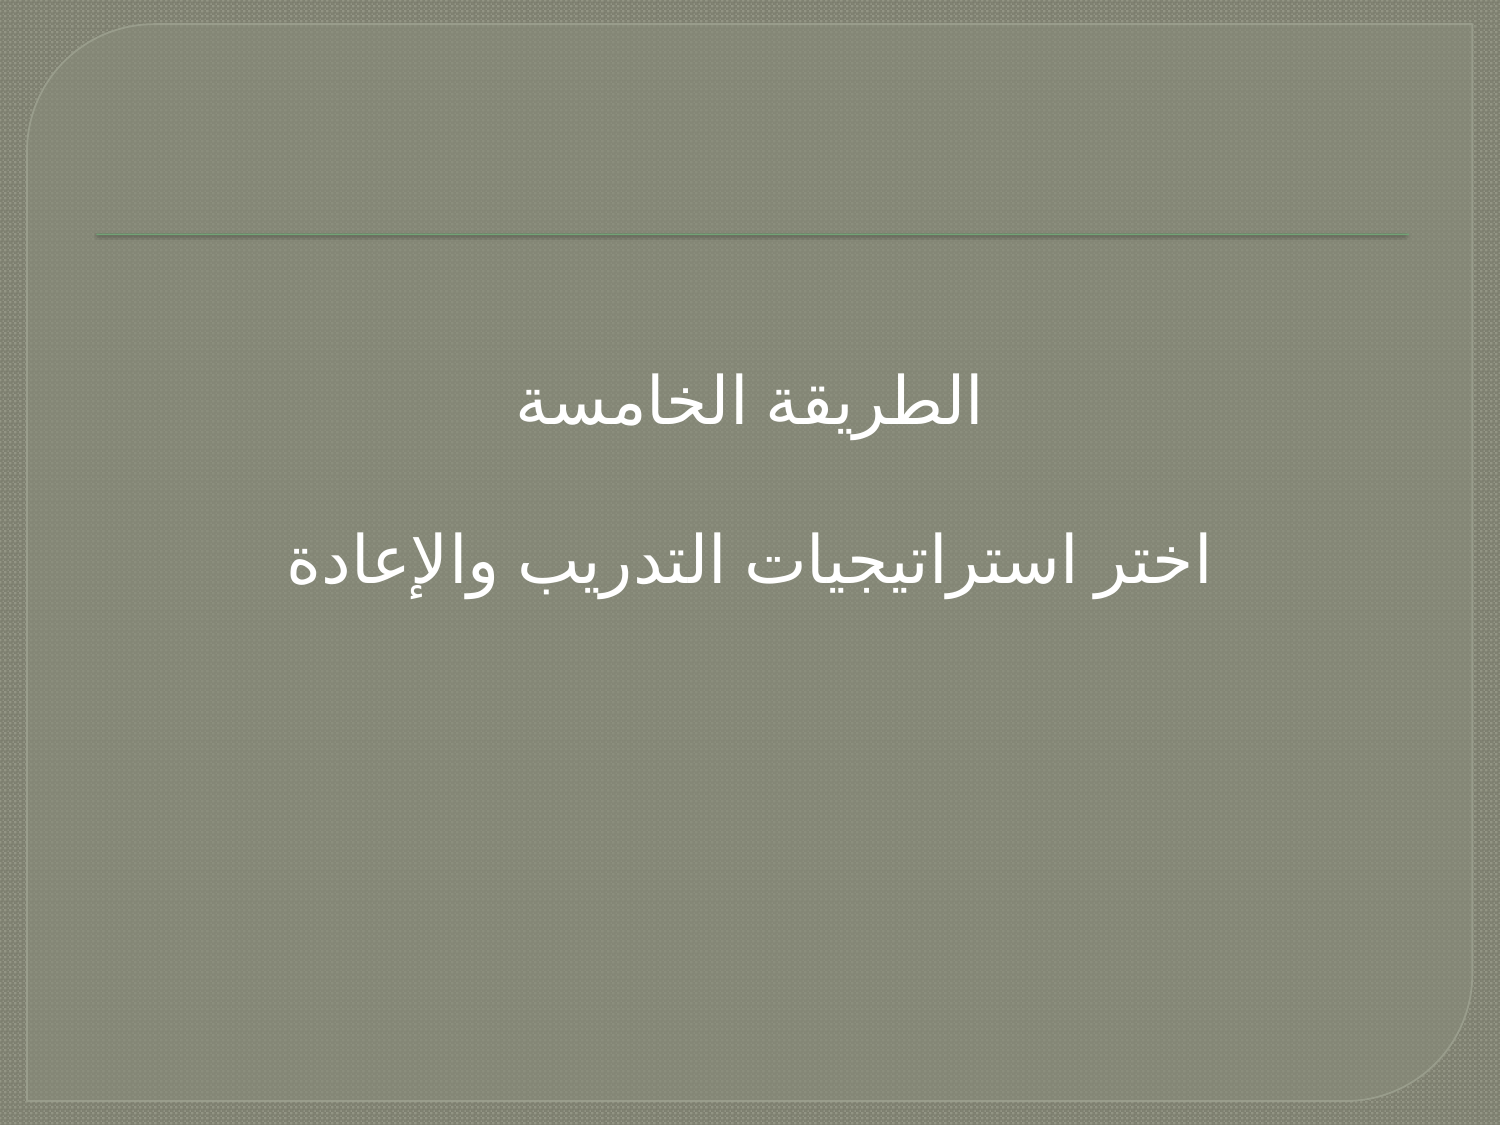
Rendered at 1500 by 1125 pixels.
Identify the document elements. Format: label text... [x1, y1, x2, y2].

list الطريقة الخامسة اختر استراتيجيات التدريب والإعادة [75, 270, 1425, 1013]
